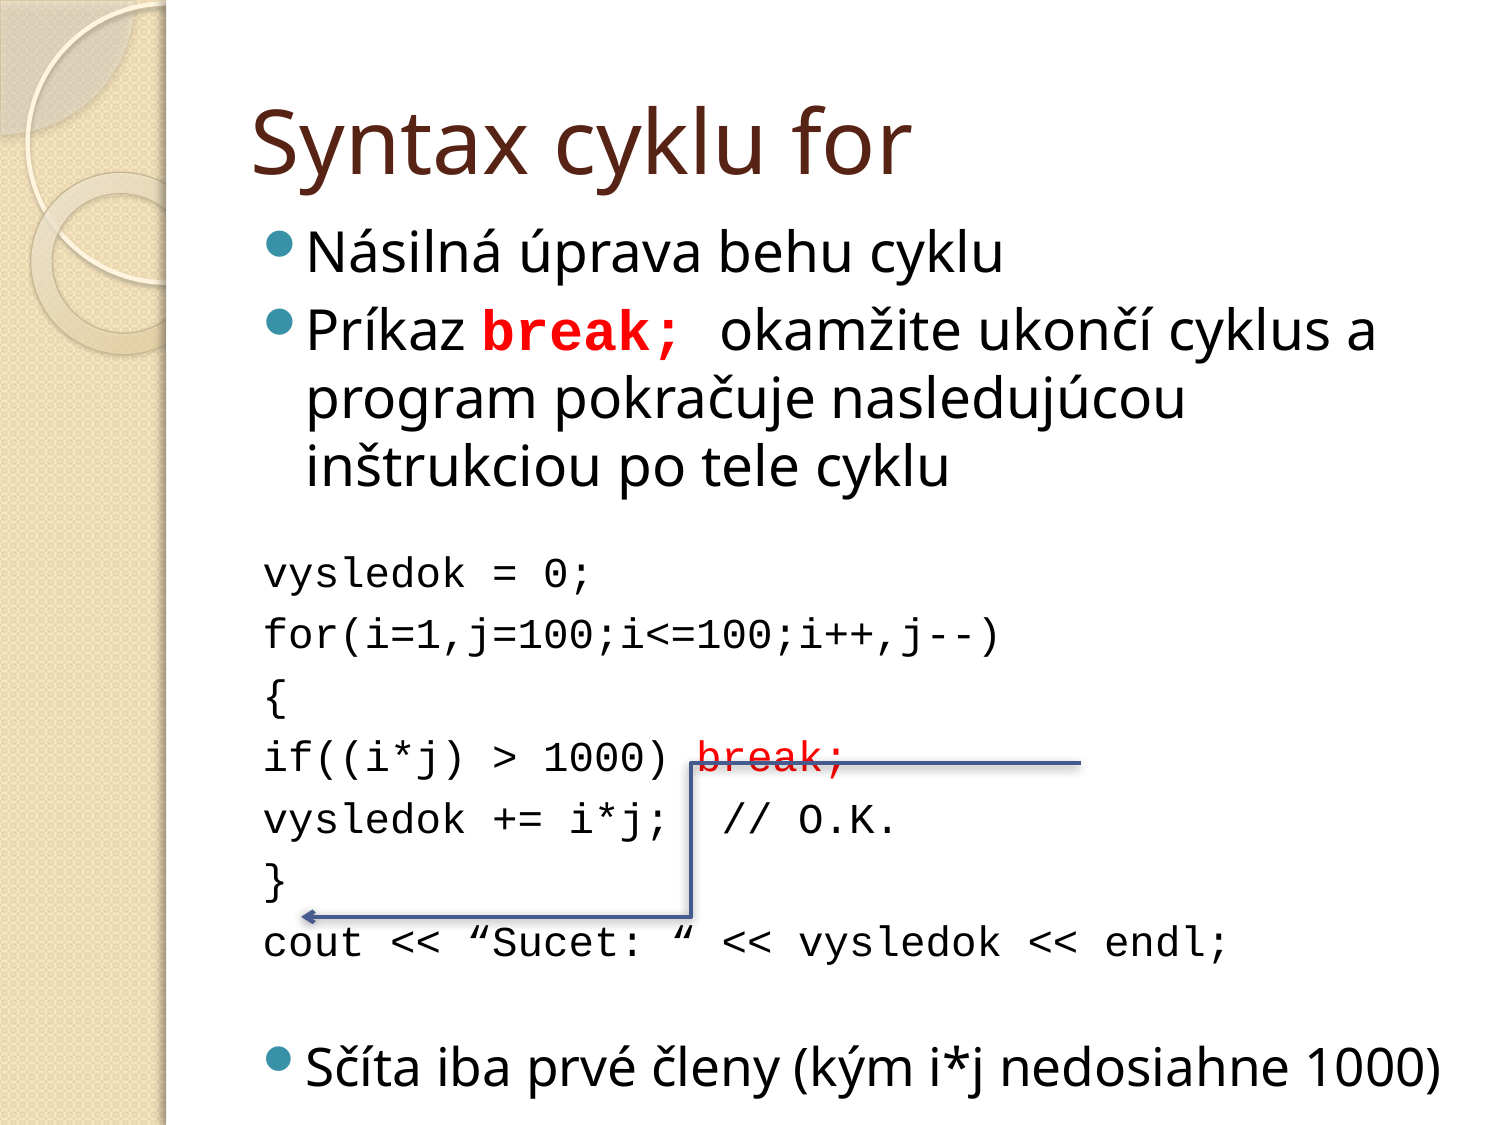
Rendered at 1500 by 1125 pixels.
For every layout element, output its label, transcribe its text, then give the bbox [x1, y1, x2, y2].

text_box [300, 762, 1081, 917]
title Syntax cyklu for [235, 45, 1466, 208]
list Násilná úprava behu cyklu Príkaz break; okamžite ukončí cyklus a program pokračuje nasledujúcou inštrukciou po tele cyklu vysledok = 0; for(i=1,j=100;i<=100;i++,j--) { if((i*j) > 1000) break; vysledok += i*j; // O.K. } cout << “Sucet: “ << vysledok << endl; Sčíta iba prvé členy (kým i*j nedosiahne 1000) [235, 208, 1466, 1125]
